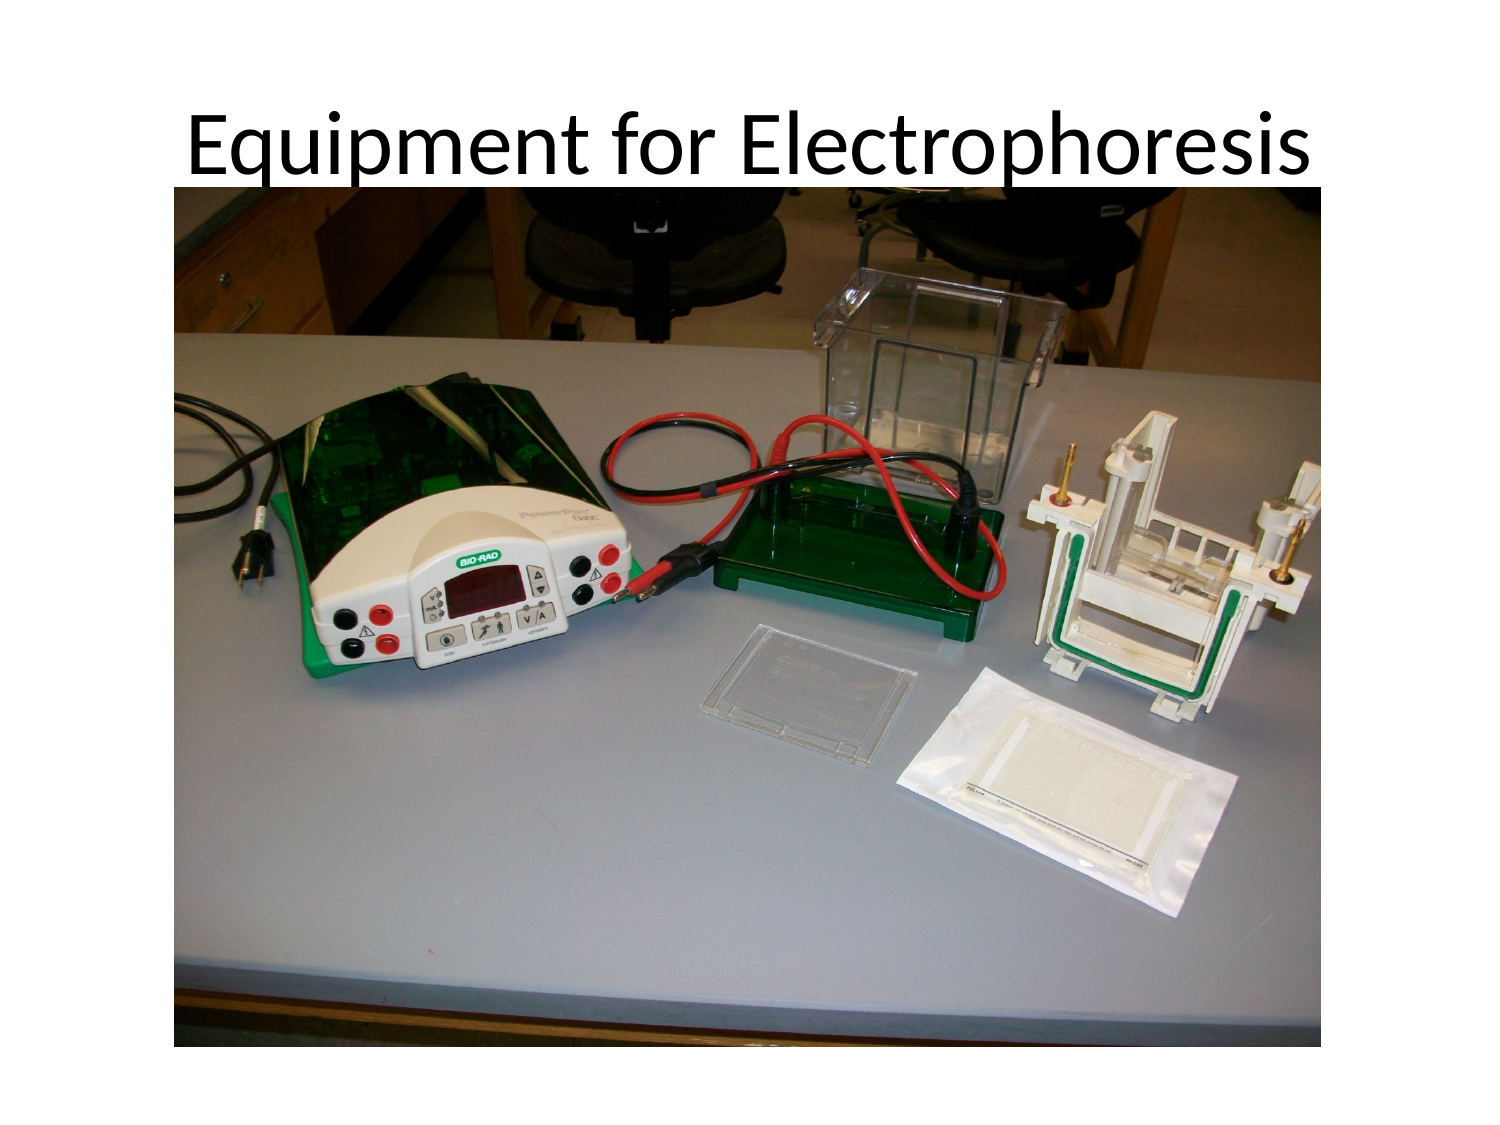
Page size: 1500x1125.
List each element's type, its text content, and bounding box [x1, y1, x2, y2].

text_box Equipment for Electrophoresis [74, 45, 1424, 232]
picture [174, 187, 1321, 1047]
